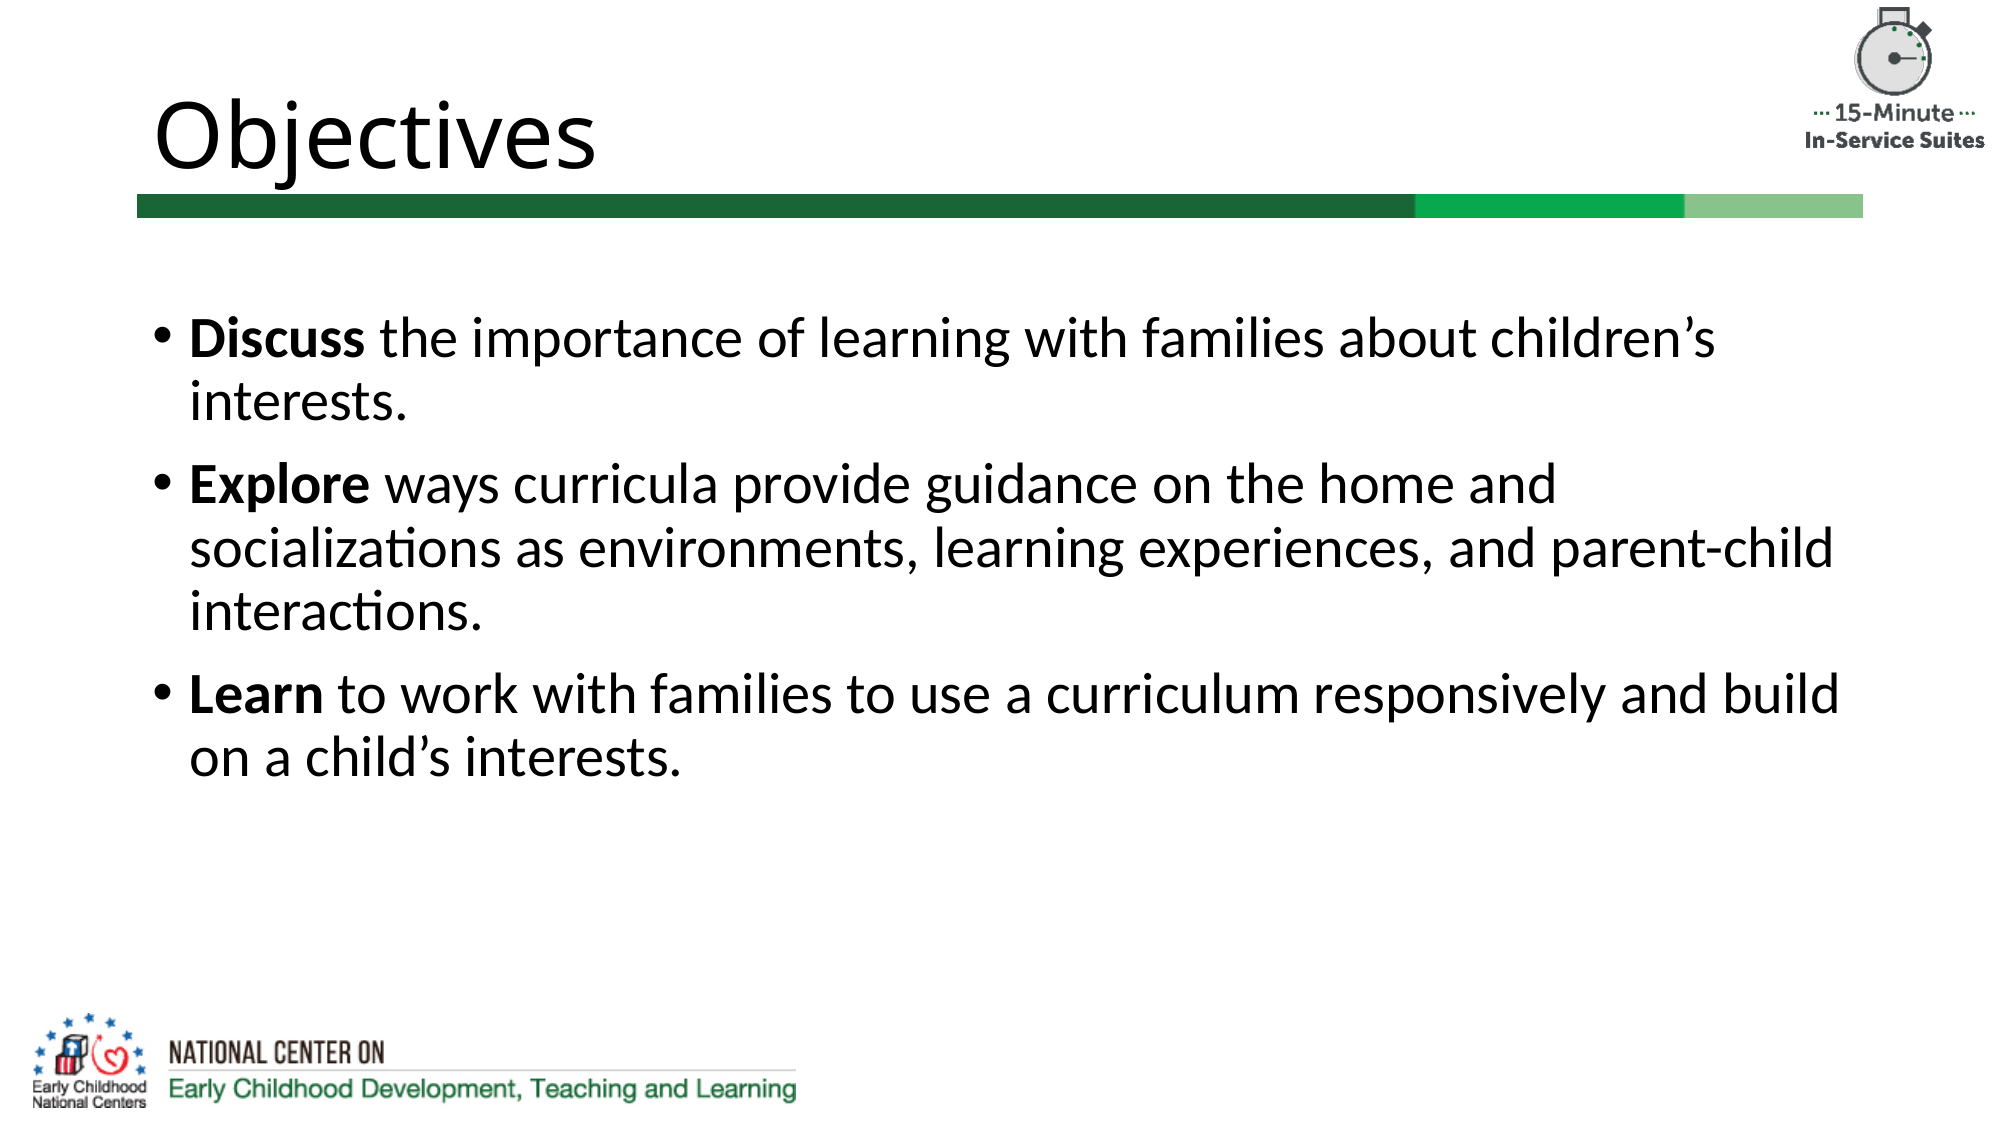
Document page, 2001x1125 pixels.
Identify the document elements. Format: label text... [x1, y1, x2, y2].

picture [1790, 0, 1999, 161]
title Objectives [137, 59, 1863, 218]
list Discuss the importance of learning with families about children’s interests. Explore ways curricula provide guidance on the home and socializations as environments, learning experiences, and parent-child interactions. Learn to work with families to use a curriculum responsively and build on a child’s interests. [137, 299, 1863, 1014]
picture [33, 1013, 796, 1108]
